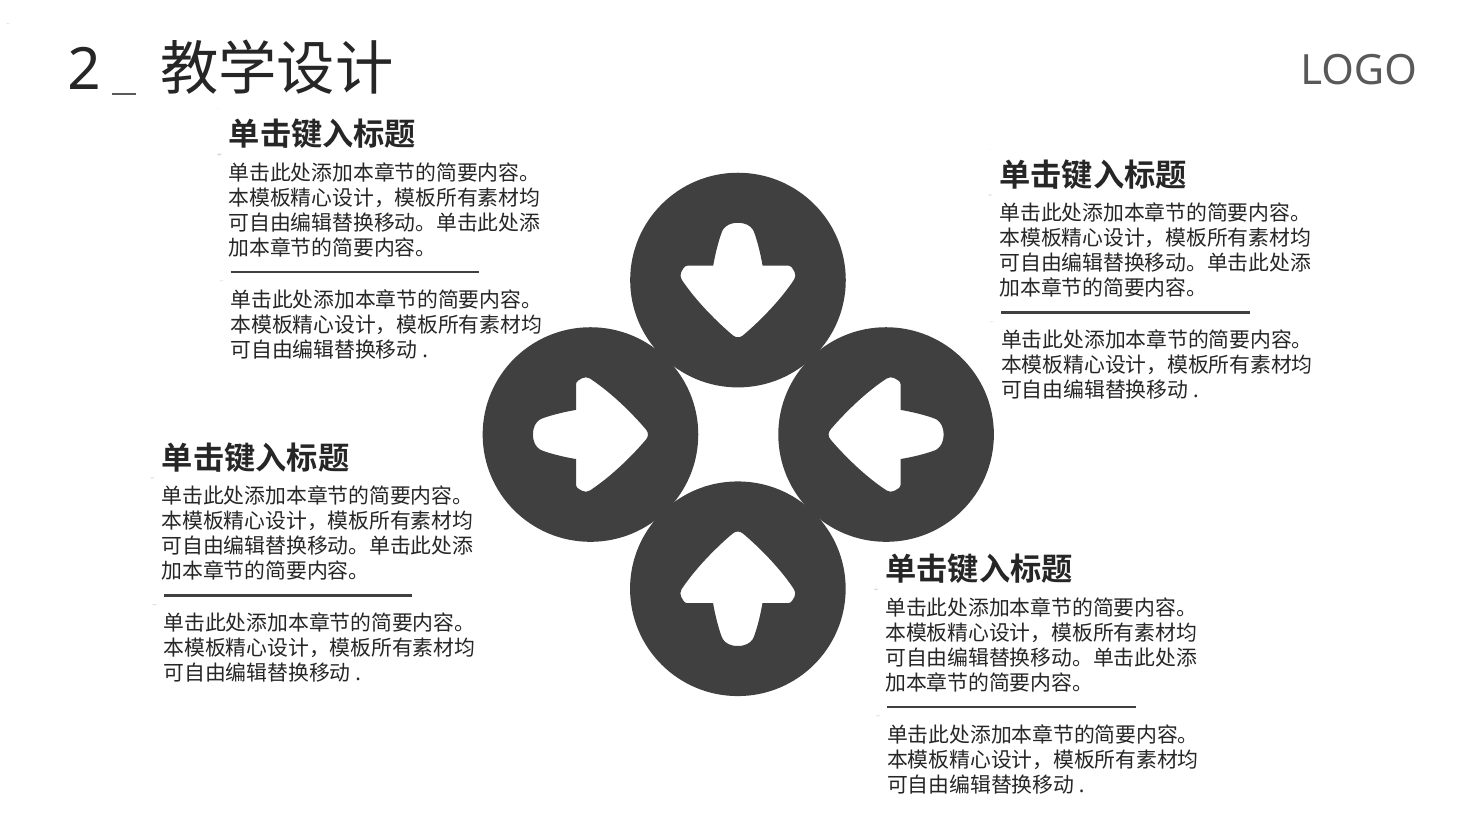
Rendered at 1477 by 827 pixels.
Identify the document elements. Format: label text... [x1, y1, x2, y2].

text_box 单击此处添加本章节的简要内容。本模板精心设计，模板所有素材均可自由编辑替换移动. [219, 280, 557, 367]
text_box 单击键入标题 [988, 149, 1233, 194]
text_box [482, 327, 699, 542]
text_box LOGO [1256, 35, 1461, 101]
text_box 单击此处添加本章节的简要内容。本模板精心设计，模板所有素材均可自由编辑替换移动。单击此处添加本章节的简要内容。 [874, 588, 1212, 700]
text_box 单击此处添加本章节的简要内容。本模板精心设计，模板所有素材均可自由编辑替换移动. [876, 715, 1214, 802]
text_box 单击键入标题 [150, 432, 395, 477]
text_box 单击此处添加本章节的简要内容。本模板精心设计，模板所有素材均可自由编辑替换移动. [990, 321, 1328, 408]
text_box [778, 327, 994, 542]
text_box 2 教学设计 [5, 23, 455, 109]
text_box 单击此处添加本章节的简要内容。本模板精心设计，模板所有素材均可自由编辑替换移动。单击此处添加本章节的简要内容。 [988, 194, 1326, 306]
text_box [630, 172, 846, 388]
text_box 单击此处添加本章节的简要内容。本模板精心设计，模板所有素材均可自由编辑替换移动。单击此处添加本章节的简要内容。 [217, 153, 555, 265]
text_box 单击此处添加本章节的简要内容。本模板精心设计，模板所有素材均可自由编辑替换移动。单击此处添加本章节的简要内容。 [150, 477, 489, 589]
text_box 单击键入标题 [874, 543, 1119, 588]
text_box 单击此处添加本章节的简要内容。本模板精心设计，模板所有素材均可自由编辑替换移动. [152, 604, 490, 691]
text_box 单击键入标题 [217, 108, 462, 153]
text_box [630, 481, 846, 697]
